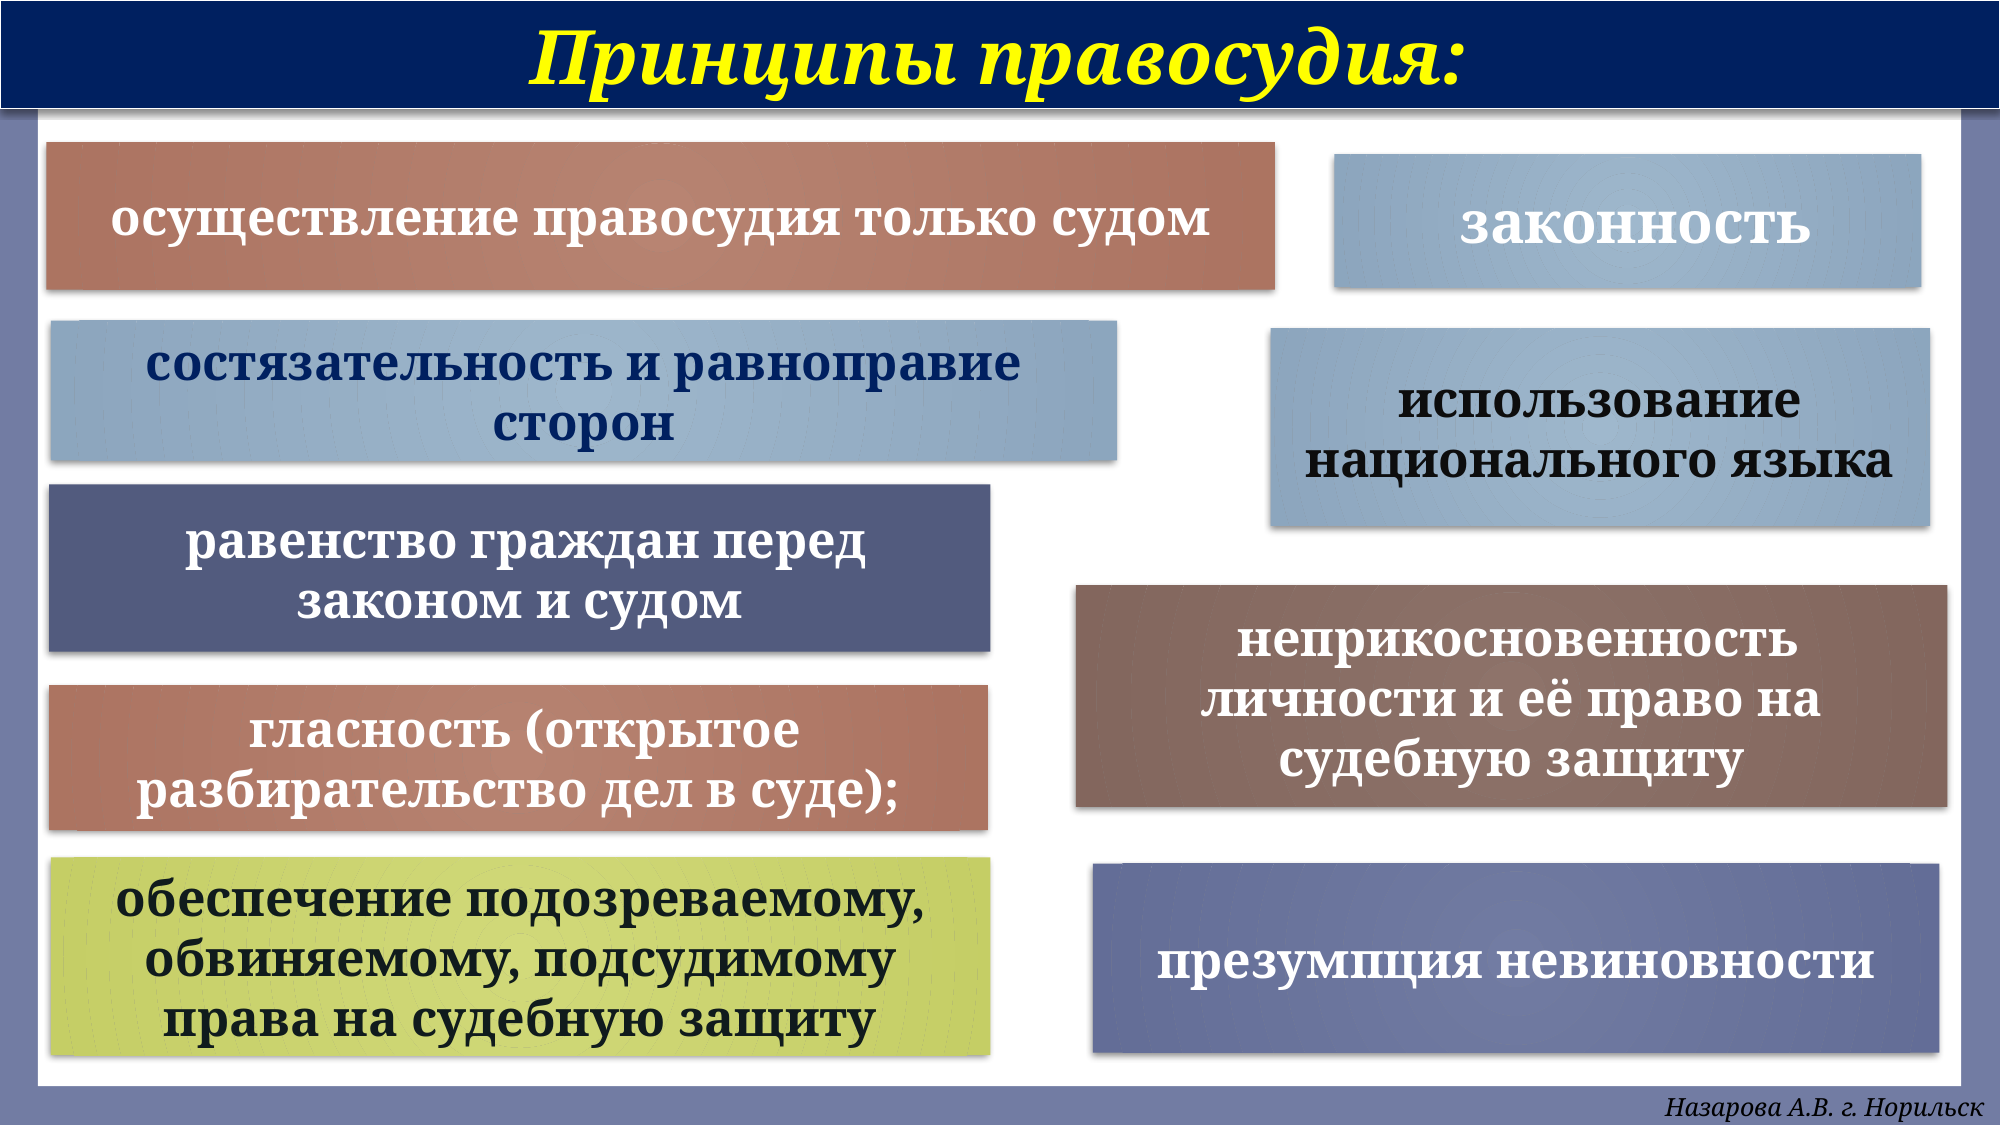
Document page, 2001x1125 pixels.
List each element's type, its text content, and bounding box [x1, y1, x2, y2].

text_box обеспечение подозреваемому, обвиняемому, подсудимому права на судебную защиту [50, 857, 991, 1056]
text_box осуществление правосудия только судом [46, 142, 1275, 290]
text_box Принципы правосудия: [0, 0, 2000, 109]
text_box законность [1334, 154, 1922, 288]
text_box неприкосновенность личности и её право на судебную защиту [1075, 585, 1948, 807]
text_box презумпция невиновности [1092, 863, 1940, 1053]
text_box использование национального языка [1270, 328, 1931, 526]
text_box равенство граждан перед законом и судом [49, 484, 991, 652]
text_box состязательность и равноправие сторон [50, 320, 1118, 461]
text_box гласность (открытое разбирательство дел в суде); [49, 685, 988, 831]
text_box Назарова А.В. г. Норильск [1583, 1084, 2000, 1125]
